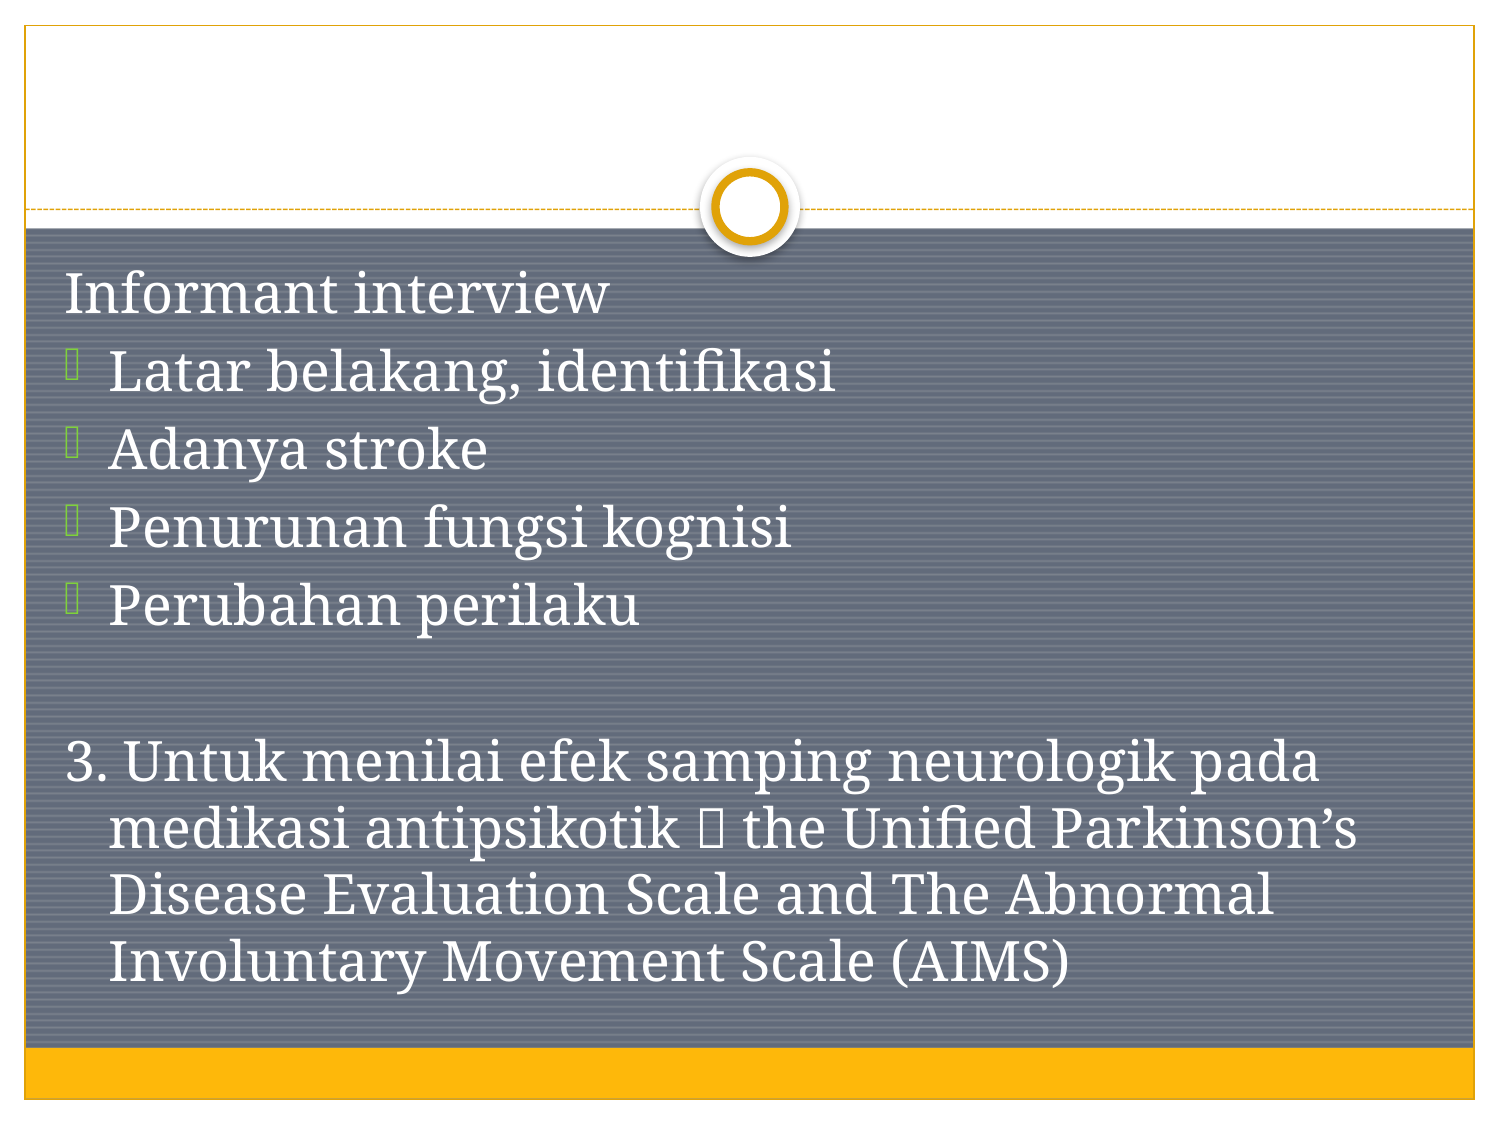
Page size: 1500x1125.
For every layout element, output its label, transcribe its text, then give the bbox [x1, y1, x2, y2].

list Informant interview Latar belakang, identifikasi Adanya stroke Penurunan fungsi kognisi Perubahan perilaku 3. Untuk menilai efek samping neurologik pada medikasi antipsikotik  the Unified Parkinson’s Disease Evaluation Scale and The Abnormal Involuntary Movement Scale (AIMS) [49, 250, 1445, 1001]
